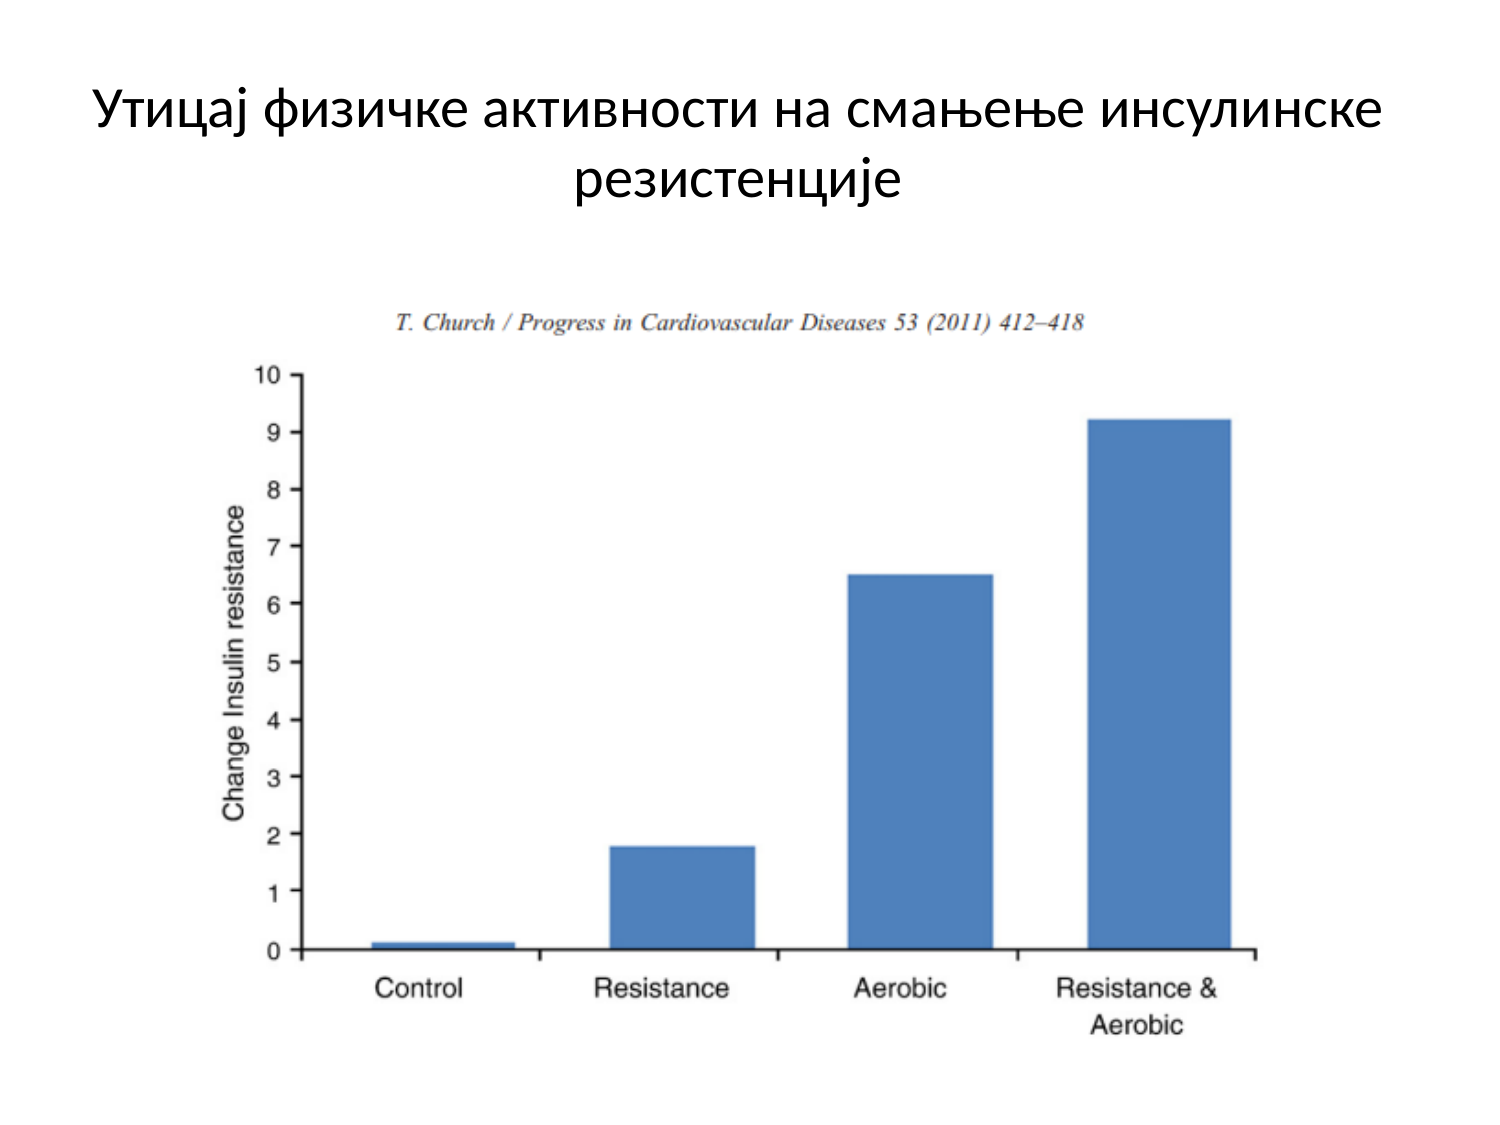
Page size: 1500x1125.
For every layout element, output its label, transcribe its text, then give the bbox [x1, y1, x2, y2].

title Утицај физичке активности на смањење инсулинске резистенције [0, 45, 1477, 233]
picture [187, 292, 1291, 1055]
